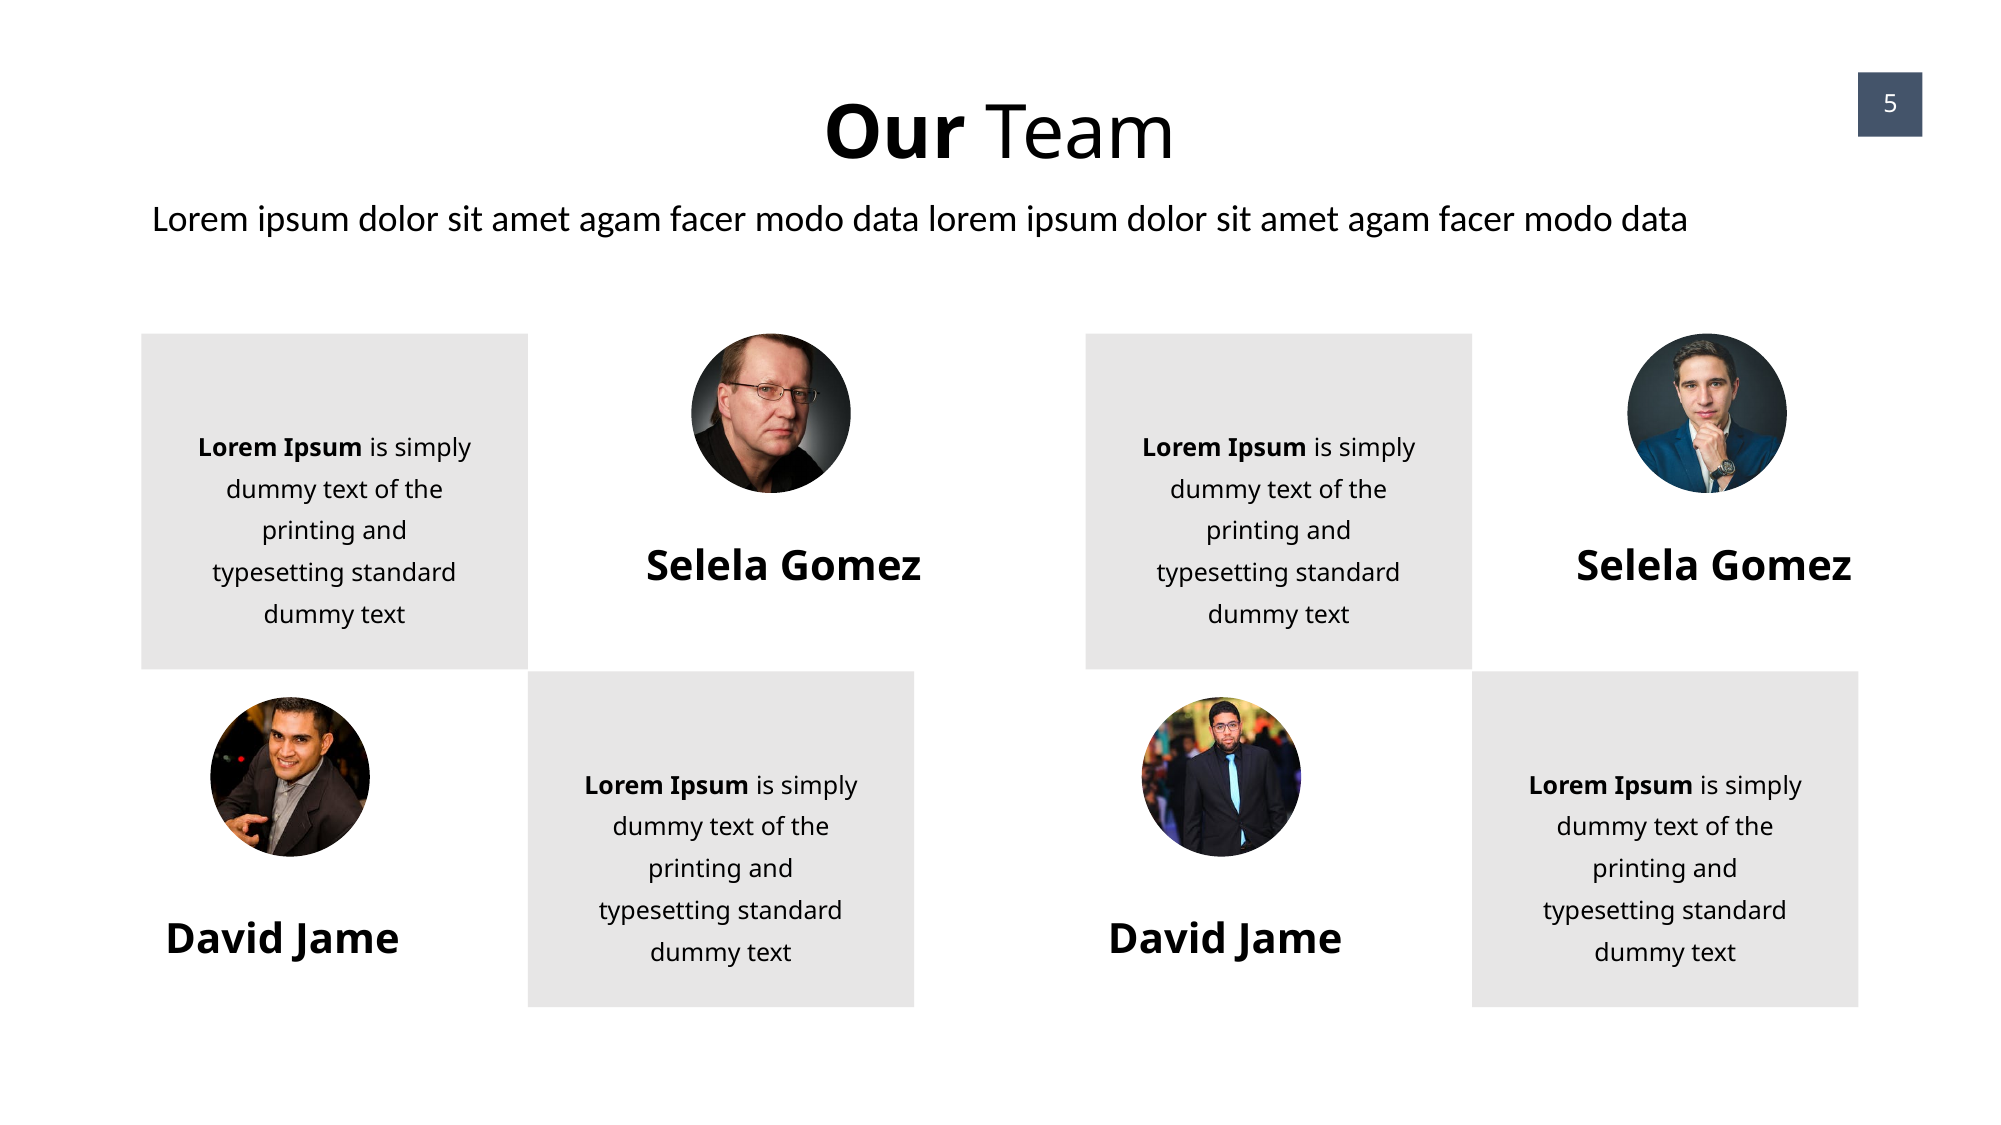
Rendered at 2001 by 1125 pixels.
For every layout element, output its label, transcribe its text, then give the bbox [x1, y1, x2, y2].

text_box Selela Gomez [1561, 539, 1868, 596]
picture [1627, 333, 1787, 493]
slide_number 5 [1863, 78, 1927, 130]
picture [691, 333, 851, 493]
picture [1141, 697, 1302, 857]
title Our Team [137, 78, 1863, 186]
text_box [1471, 670, 1859, 1008]
text_box David Jame [129, 912, 436, 970]
subtitle Lorem ipsum dolor sit amet agam facer modo data lorem ipsum dolor sit amet agam facer modo data [137, 186, 1863, 227]
text_box Lorem Ipsum is simply dummy text of the printing and typesetting standard dummy text [1508, 750, 1823, 974]
text_box [527, 670, 915, 1008]
text_box David Jame [1072, 912, 1379, 970]
text_box Lorem Ipsum is simply dummy text of the printing and typesetting standard dummy text [564, 750, 878, 974]
text_box [140, 333, 529, 670]
text_box Lorem Ipsum is simply dummy text of the printing and typesetting standard dummy text [1122, 412, 1436, 636]
picture [210, 697, 370, 857]
text_box Lorem Ipsum is simply dummy text of the printing and typesetting standard dummy text [177, 412, 492, 636]
text_box [1085, 333, 1473, 670]
text_box Selela Gomez [630, 539, 937, 596]
